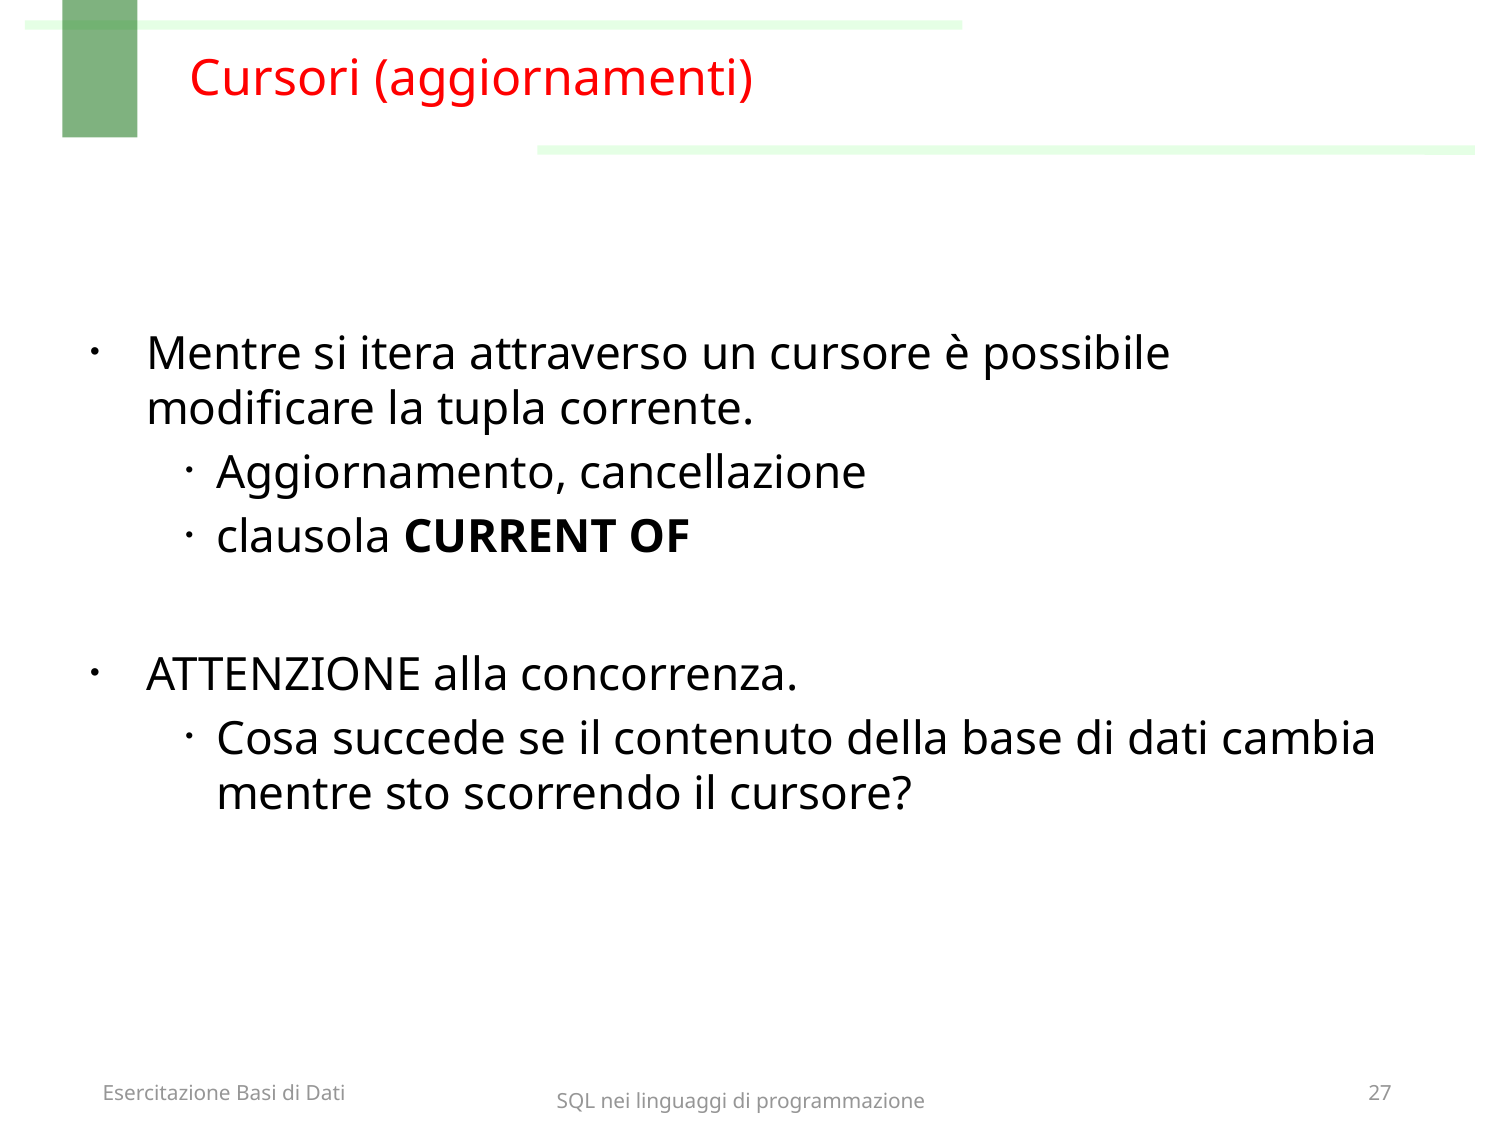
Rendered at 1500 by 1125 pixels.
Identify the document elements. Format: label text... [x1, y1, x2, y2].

title Cursori (aggiornamenti) [174, 24, 1425, 125]
footer SQL nei linguaggi di programmazione [425, 1082, 1057, 1120]
list Mentre si itera attraverso un cursore è possibile modificare la tupla corrente. Aggiornamento, cancellazione clausola CURRENT OF ATTENZIONE alla concorrenza. Cosa succede se il contenuto della base di dati cambia mentre sto scorrendo il cursore? [75, 316, 1425, 941]
